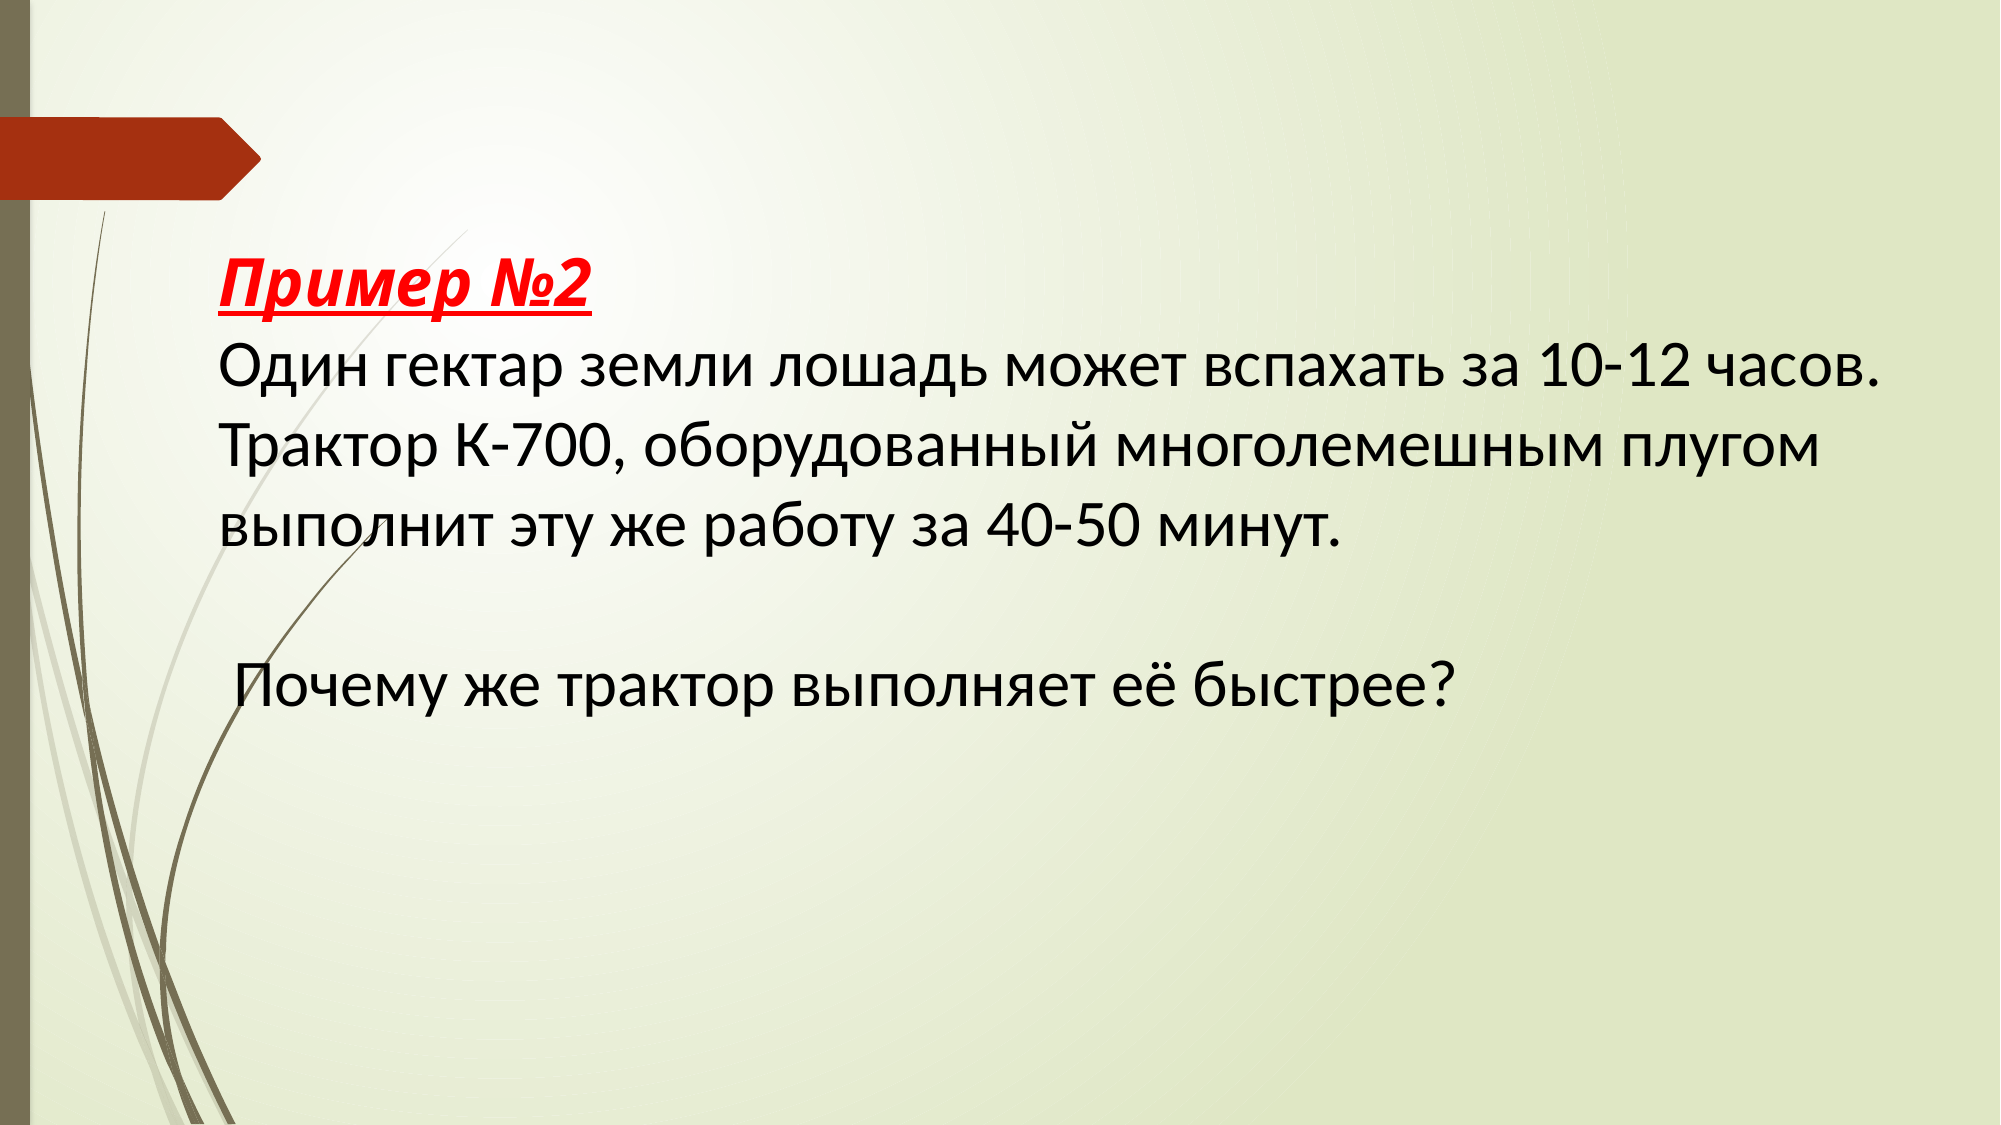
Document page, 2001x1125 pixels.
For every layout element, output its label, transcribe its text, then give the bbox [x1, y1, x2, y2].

text_box Пример №2 Один гектар земли лошадь может вспахать за 10-12 часов. Трактор К-700, оборудованный многолемешным плугом выполнит эту же работу за 40-50 минут. Почему же трактор выполняет её быстрее? [203, 232, 1909, 727]
